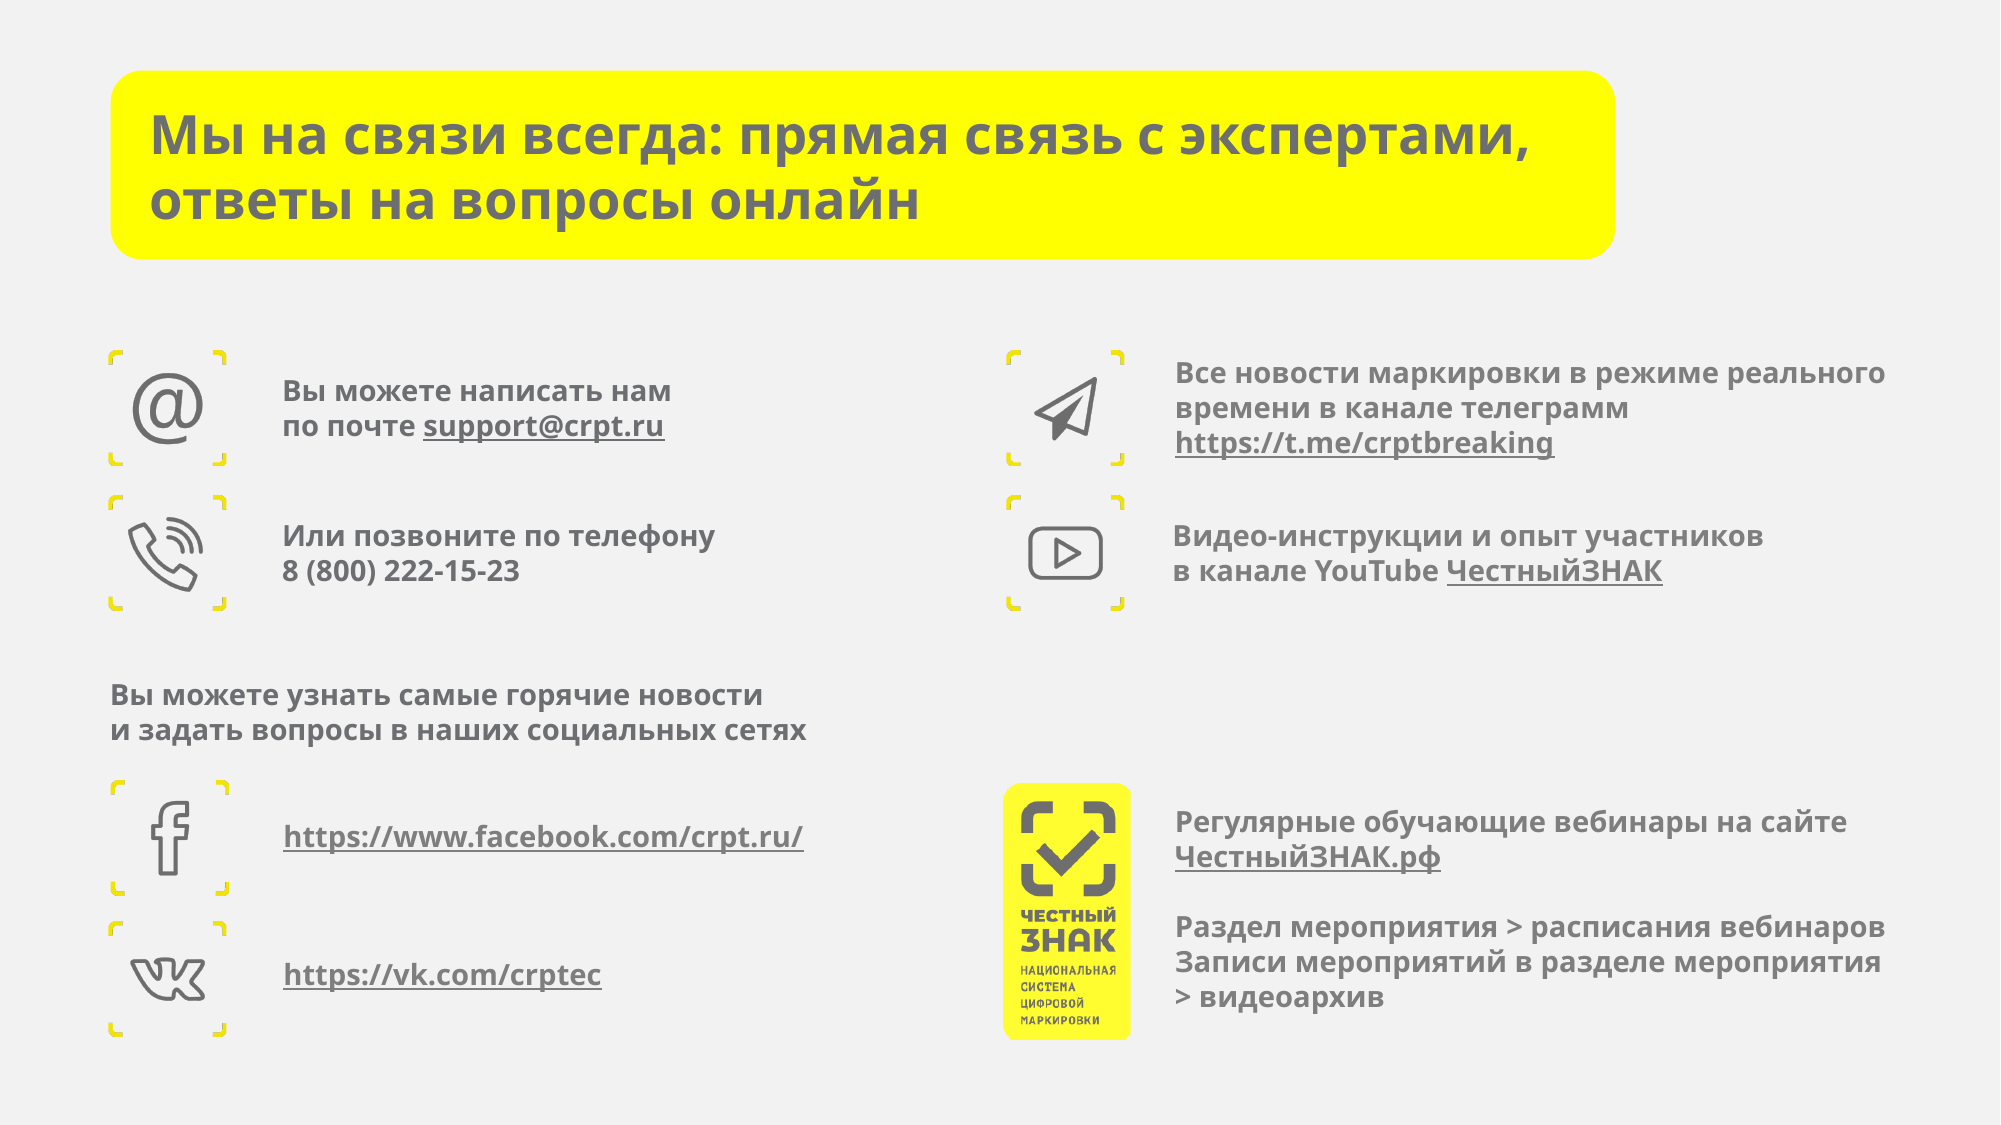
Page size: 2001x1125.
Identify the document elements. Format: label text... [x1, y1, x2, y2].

text_box https://www.facebook.com/crpt.ru/ [268, 810, 997, 866]
picture [1006, 350, 1125, 466]
picture [110, 780, 229, 896]
text_box Вы можете узнать самые горячие новости и задать вопросы в наших социальных сетях [95, 668, 861, 754]
text_box Вы можете написать нам по почте support@crpt.ru [267, 365, 1000, 455]
text_box Или позвоните по телефону 8 (800) 222-15-23 [267, 509, 1000, 595]
picture [107, 494, 227, 611]
text_box https://vk.com/crptec [268, 949, 997, 1031]
picture [107, 920, 227, 1037]
text_box Видео-инструкции и опыт участников в канале YouTube ЧестныйЗНАК [1157, 509, 1913, 600]
picture [1002, 782, 1131, 1040]
text_box Регулярные обучающие вебинары на сайте ЧестныйЗНАК.рф Раздел мероприятия > расписания вебинаров Записи мероприятий в разделе мероприятия > видеоархив [1159, 795, 1915, 1021]
picture [107, 350, 227, 466]
text_box Все новости маркировки в режиме реального времени в канале телеграмм https://t.me/crptbreaking [1159, 347, 1936, 472]
picture [1006, 494, 1125, 611]
text_box Мы на связи всегда: прямая связь с экспертами, ответы на вопросы онлайн [108, 68, 1618, 262]
